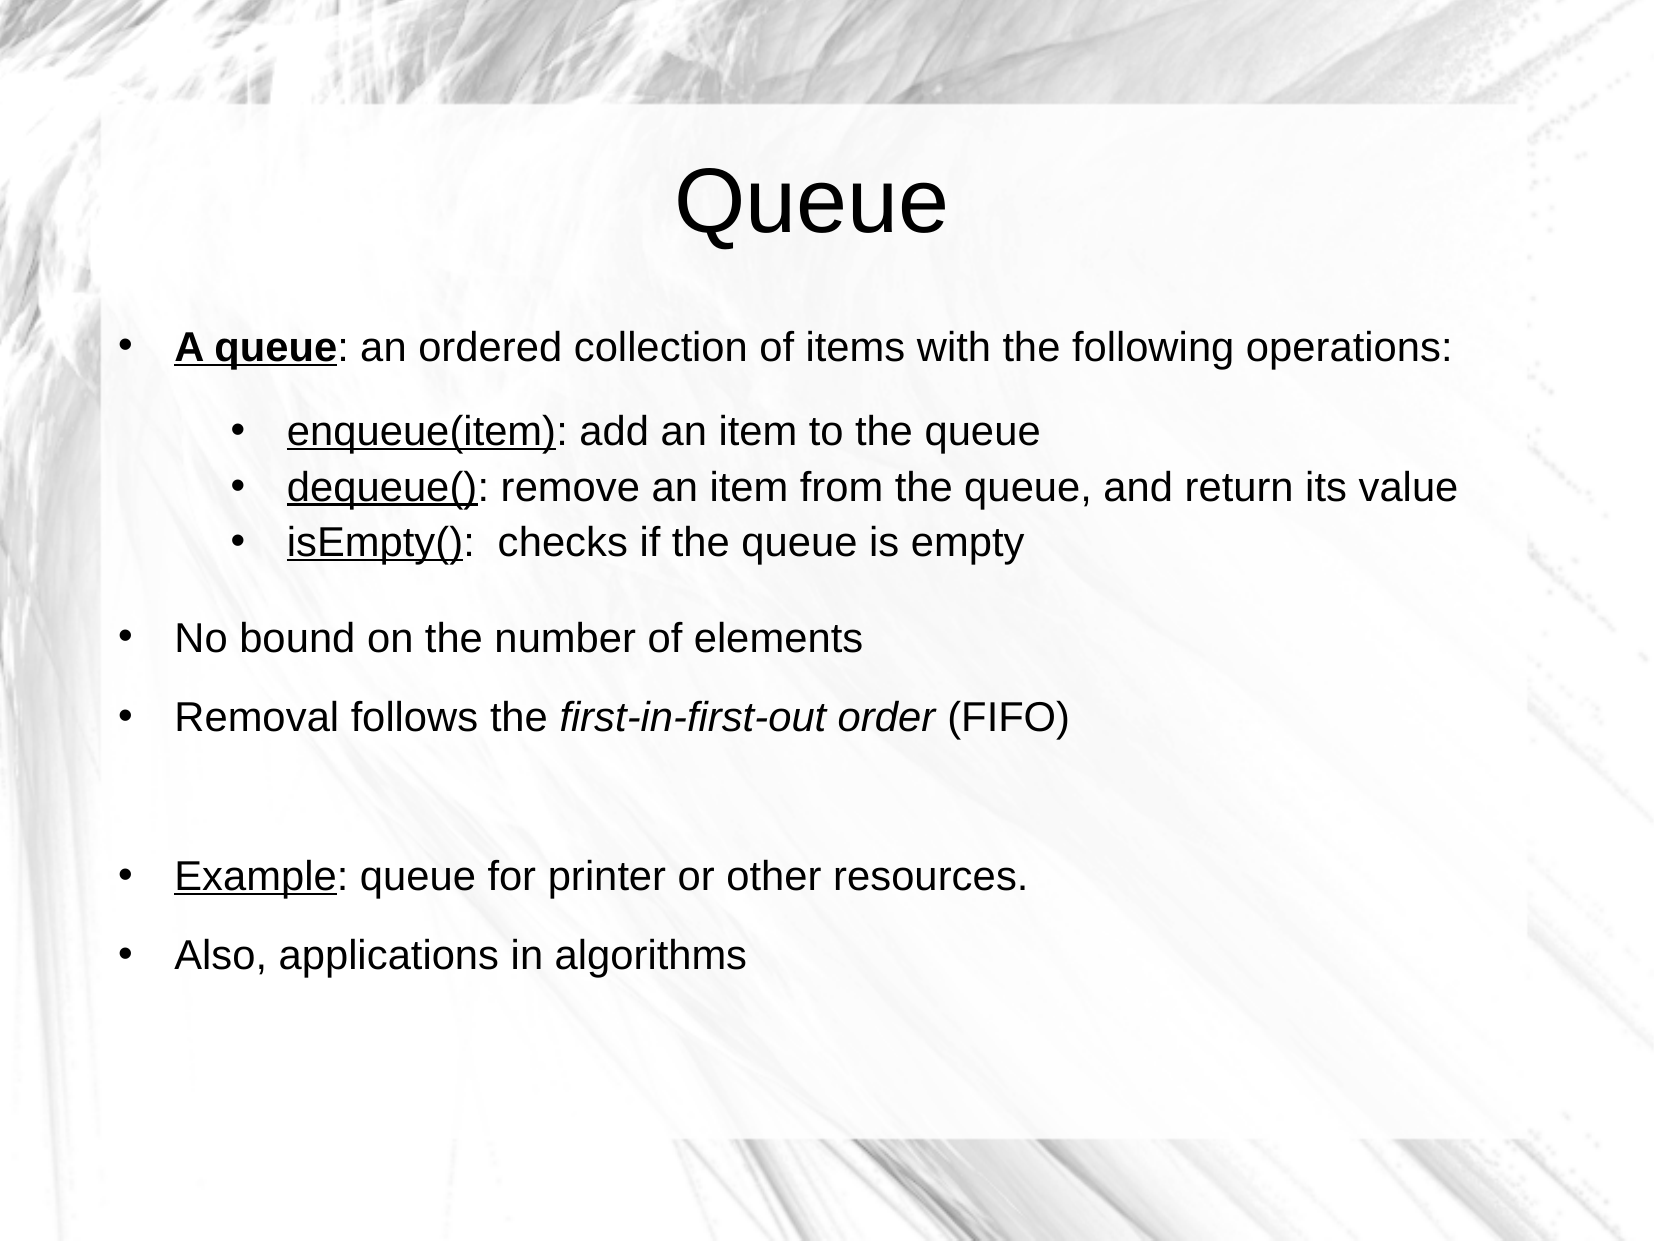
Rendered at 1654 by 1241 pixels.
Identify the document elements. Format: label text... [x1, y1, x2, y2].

title Queue [118, 112, 1506, 281]
picture [0, 0, 1654, 1241]
list A queue: an ordered collection of items with the following operations: enqueue(item): add an item to the queue dequeue(): remove an item from the queue, and return its value isEmpty(): checks if the queue is empty No bound on the number of elements Removal follows the first-in-first-out order (FIFO) Example: queue for printer or other resources. Also, applications in algorithms [118, 319, 1571, 1102]
